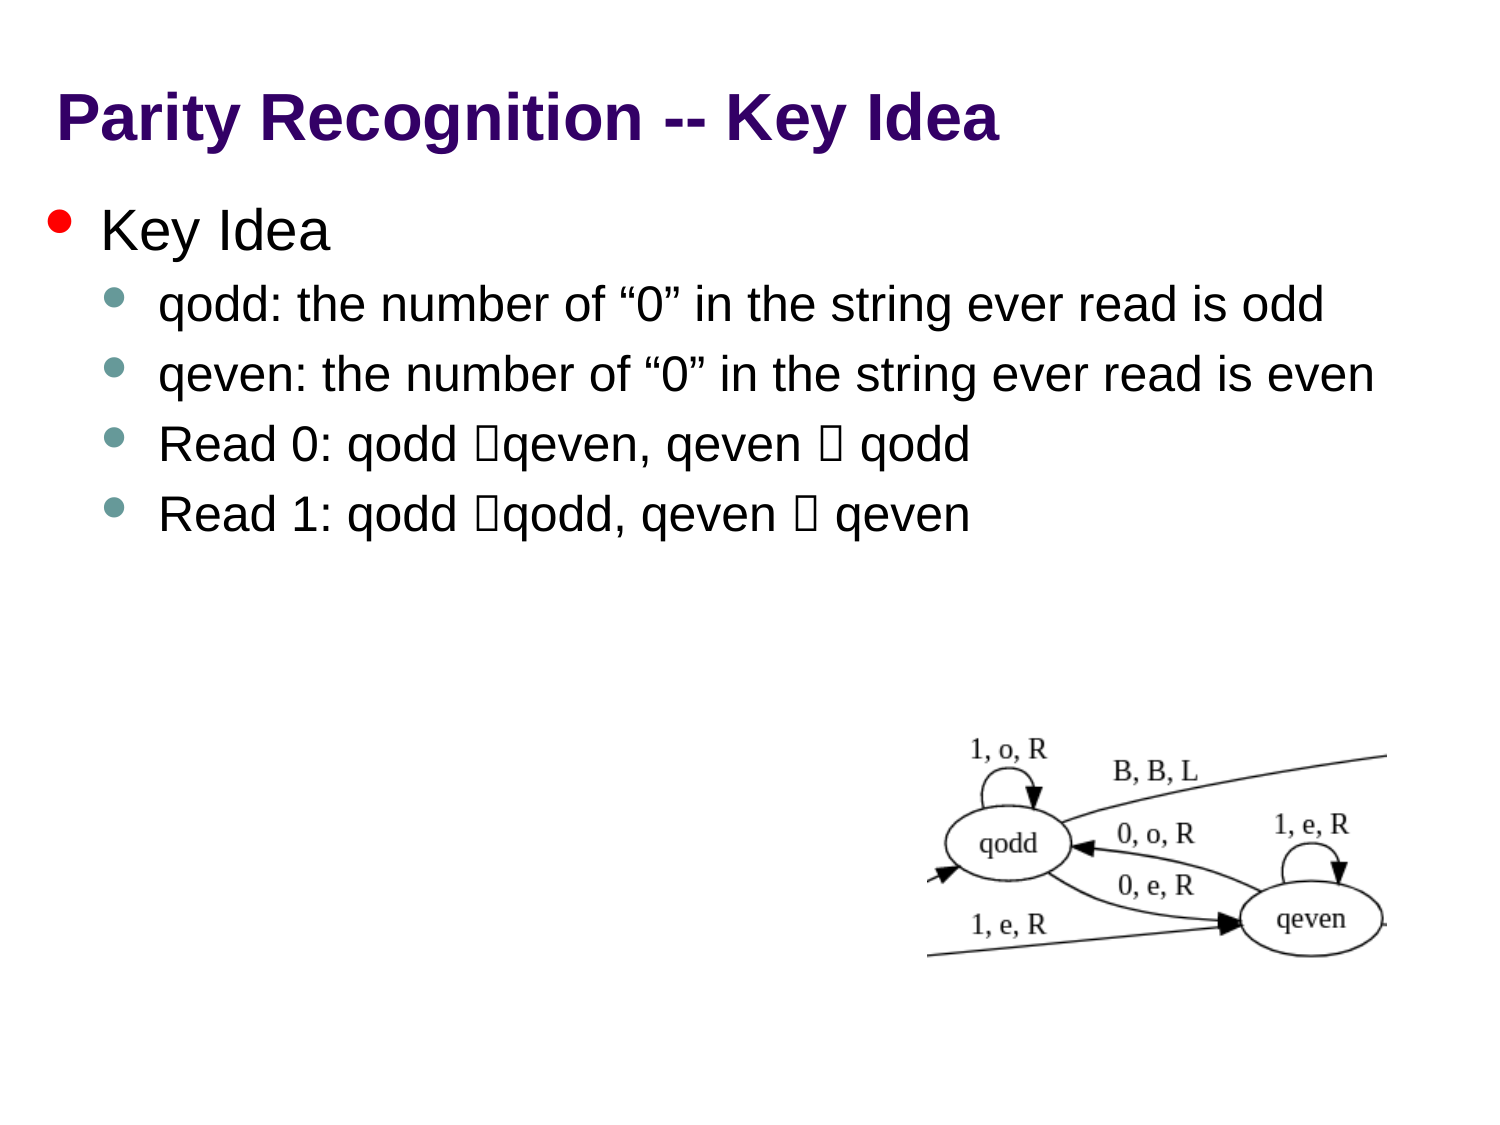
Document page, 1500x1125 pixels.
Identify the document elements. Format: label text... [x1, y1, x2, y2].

title Parity Recognition -- Key Idea [41, 19, 1471, 162]
picture [926, 703, 1387, 964]
list Key Idea qodd: the number of “0” in the string ever read is odd qeven: the number of “0” in the string ever read is even Read 0: qodd qeven, qeven  qodd Read 1: qodd qodd, qeven  qeven [29, 184, 1483, 1083]
